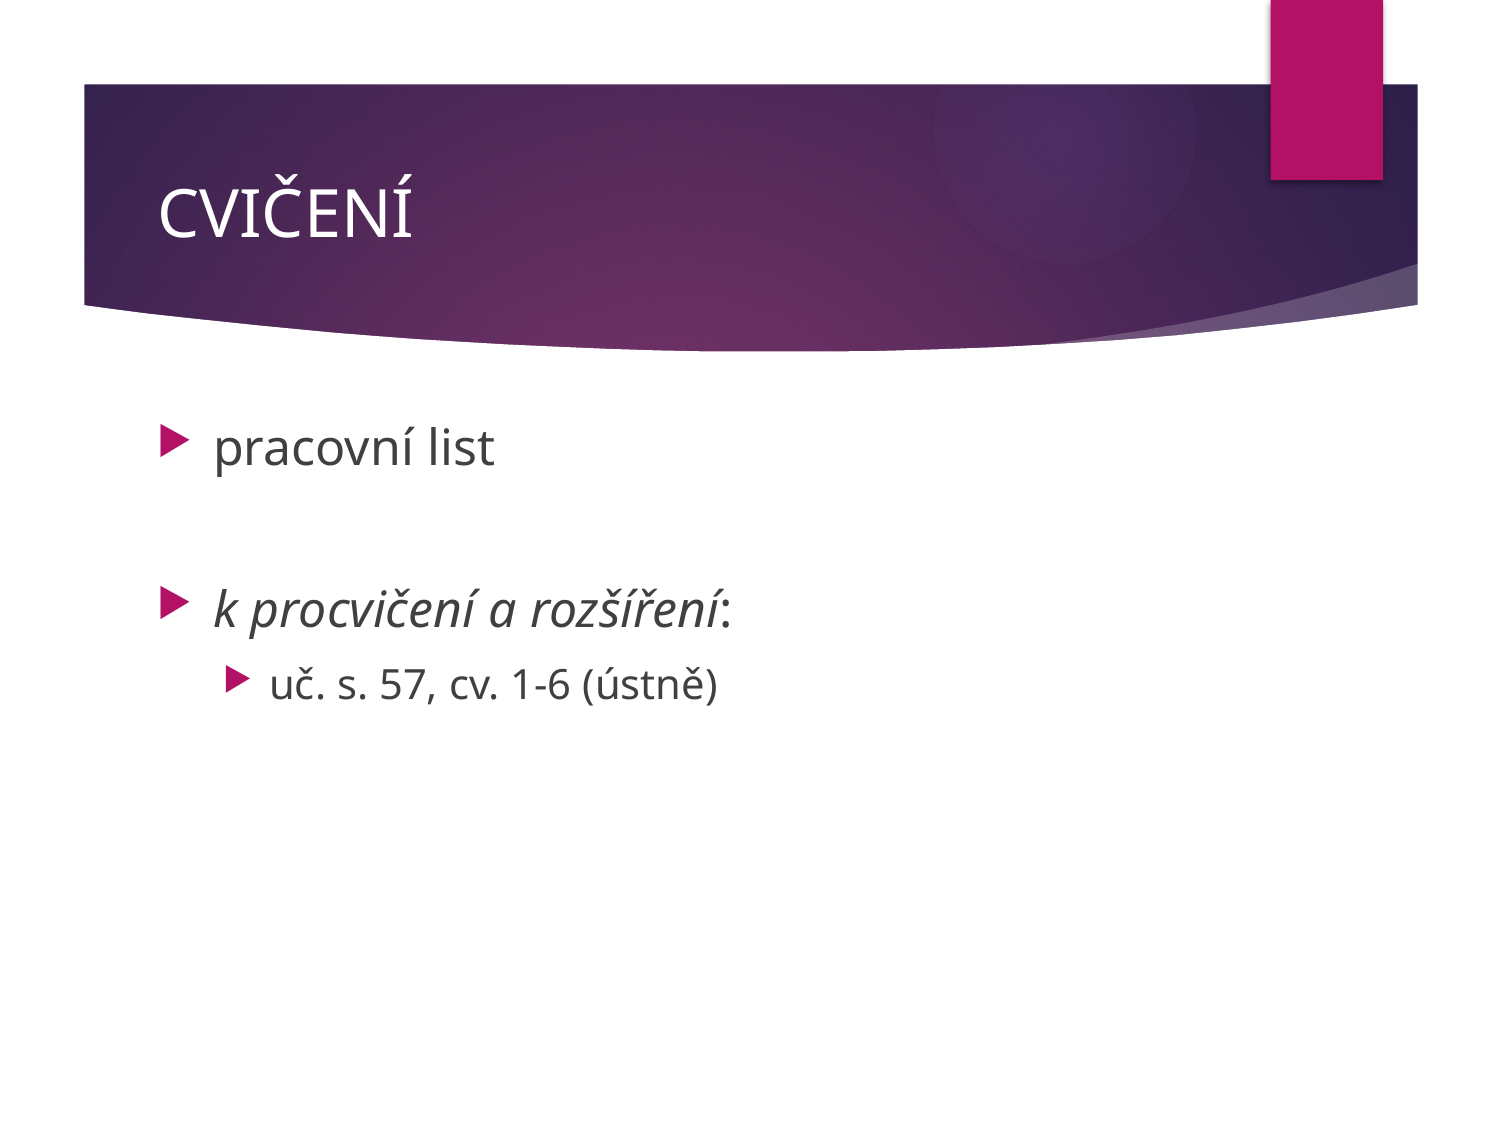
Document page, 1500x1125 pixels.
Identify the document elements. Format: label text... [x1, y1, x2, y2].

list pracovní list k procvičení a rozšíření: uč. s. 57, cv. 1-6 (ústně) [141, 408, 1183, 988]
title CVIČENÍ [142, 152, 1183, 269]
